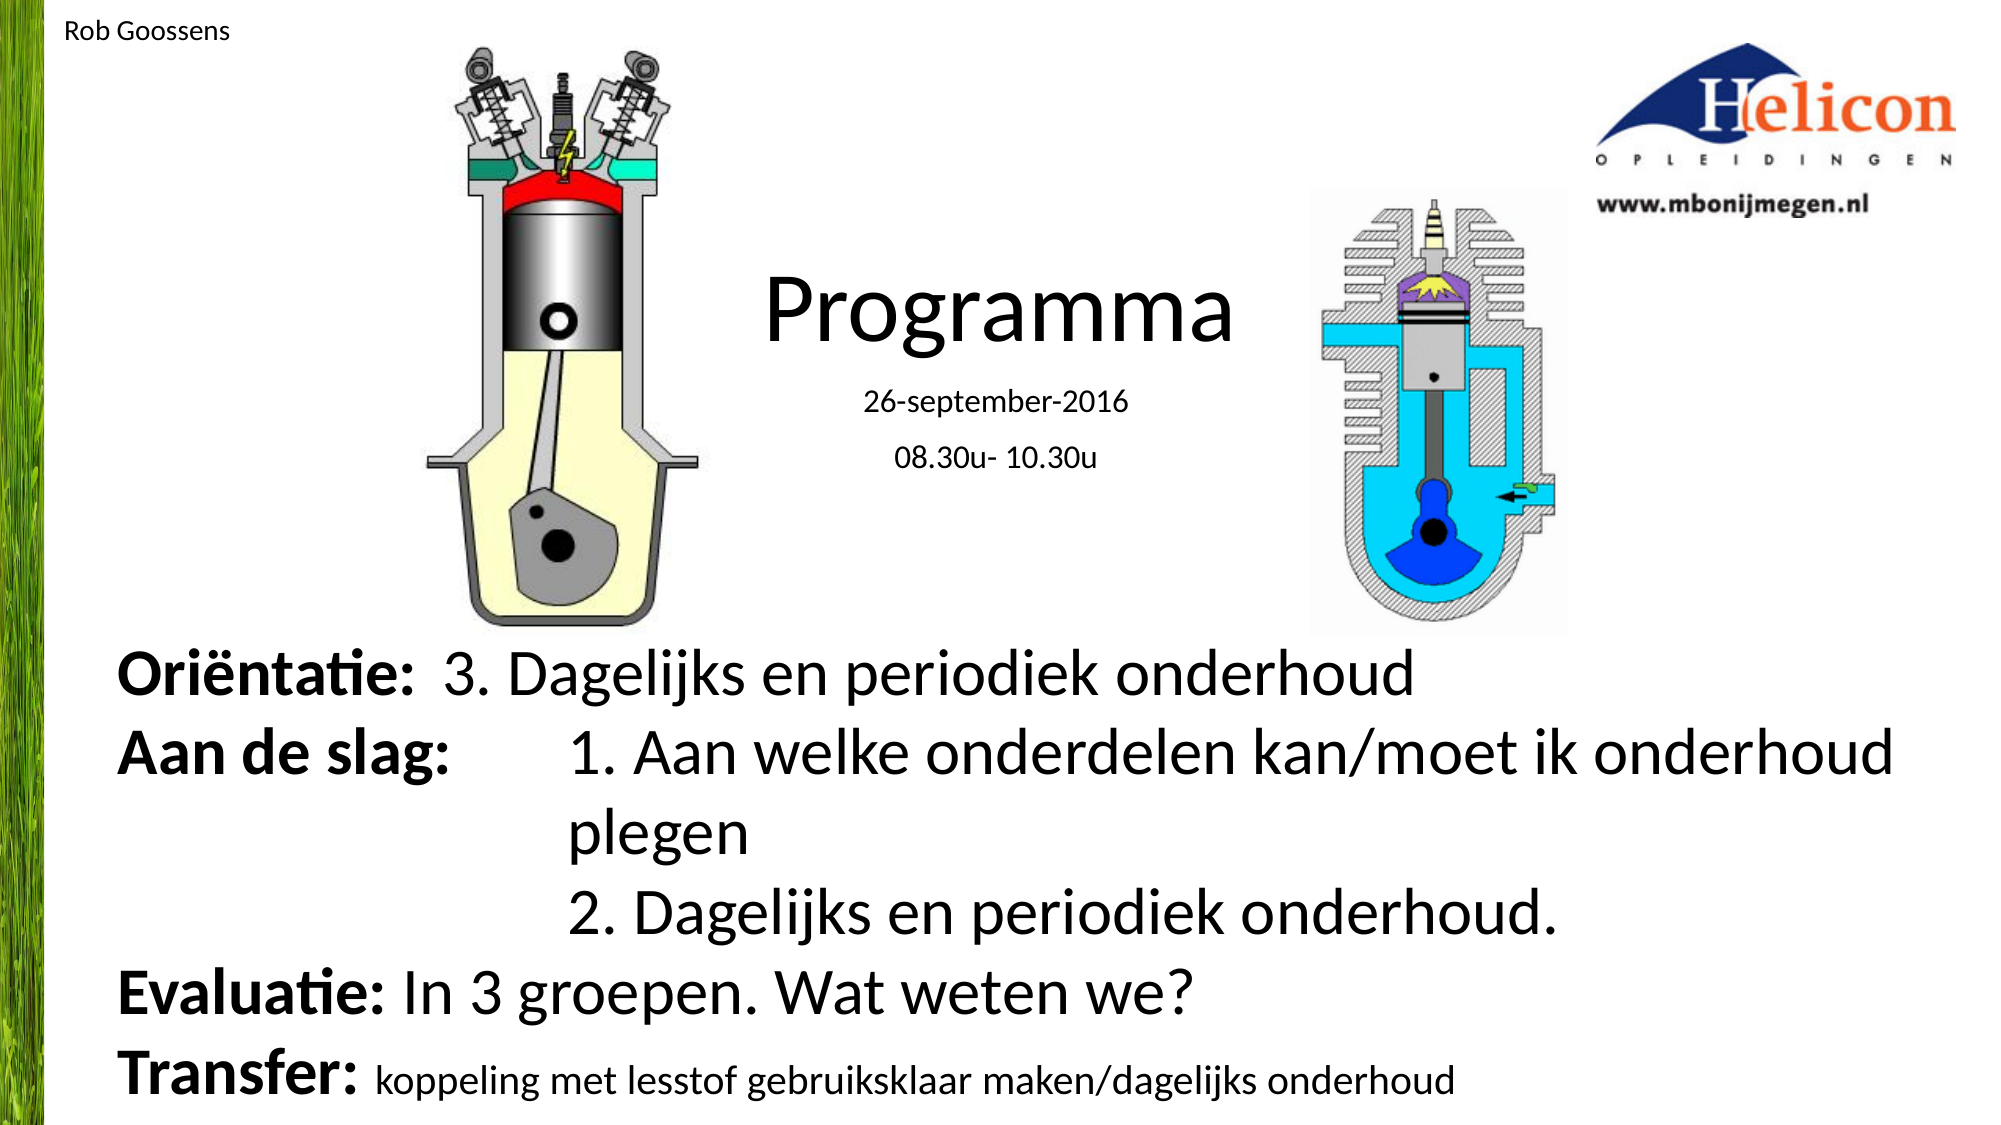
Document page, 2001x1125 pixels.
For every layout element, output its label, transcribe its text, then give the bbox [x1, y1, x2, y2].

picture [1596, 43, 1956, 218]
text_box Oriëntatie: 3. Dagelijks en periodiek onderhoud Aan de slag: 1. Aan welke onderdelen kan/moet ik onderhoud plegen 2. Dagelijks en periodiek onderhoud. Evaluatie: In 3 groepen. Wat weten we? Transfer: koppeling met lesstof gebruiksklaar maken/dagelijks onderhoud [102, 415, 1924, 1116]
picture [1309, 187, 1568, 636]
text_box [0, 0, 45, 1125]
picture [396, 34, 730, 636]
subtitle Programma 26-september-2016 08.30u- 10.30u [730, 247, 1309, 511]
text_box Rob Goossens [49, 3, 250, 54]
